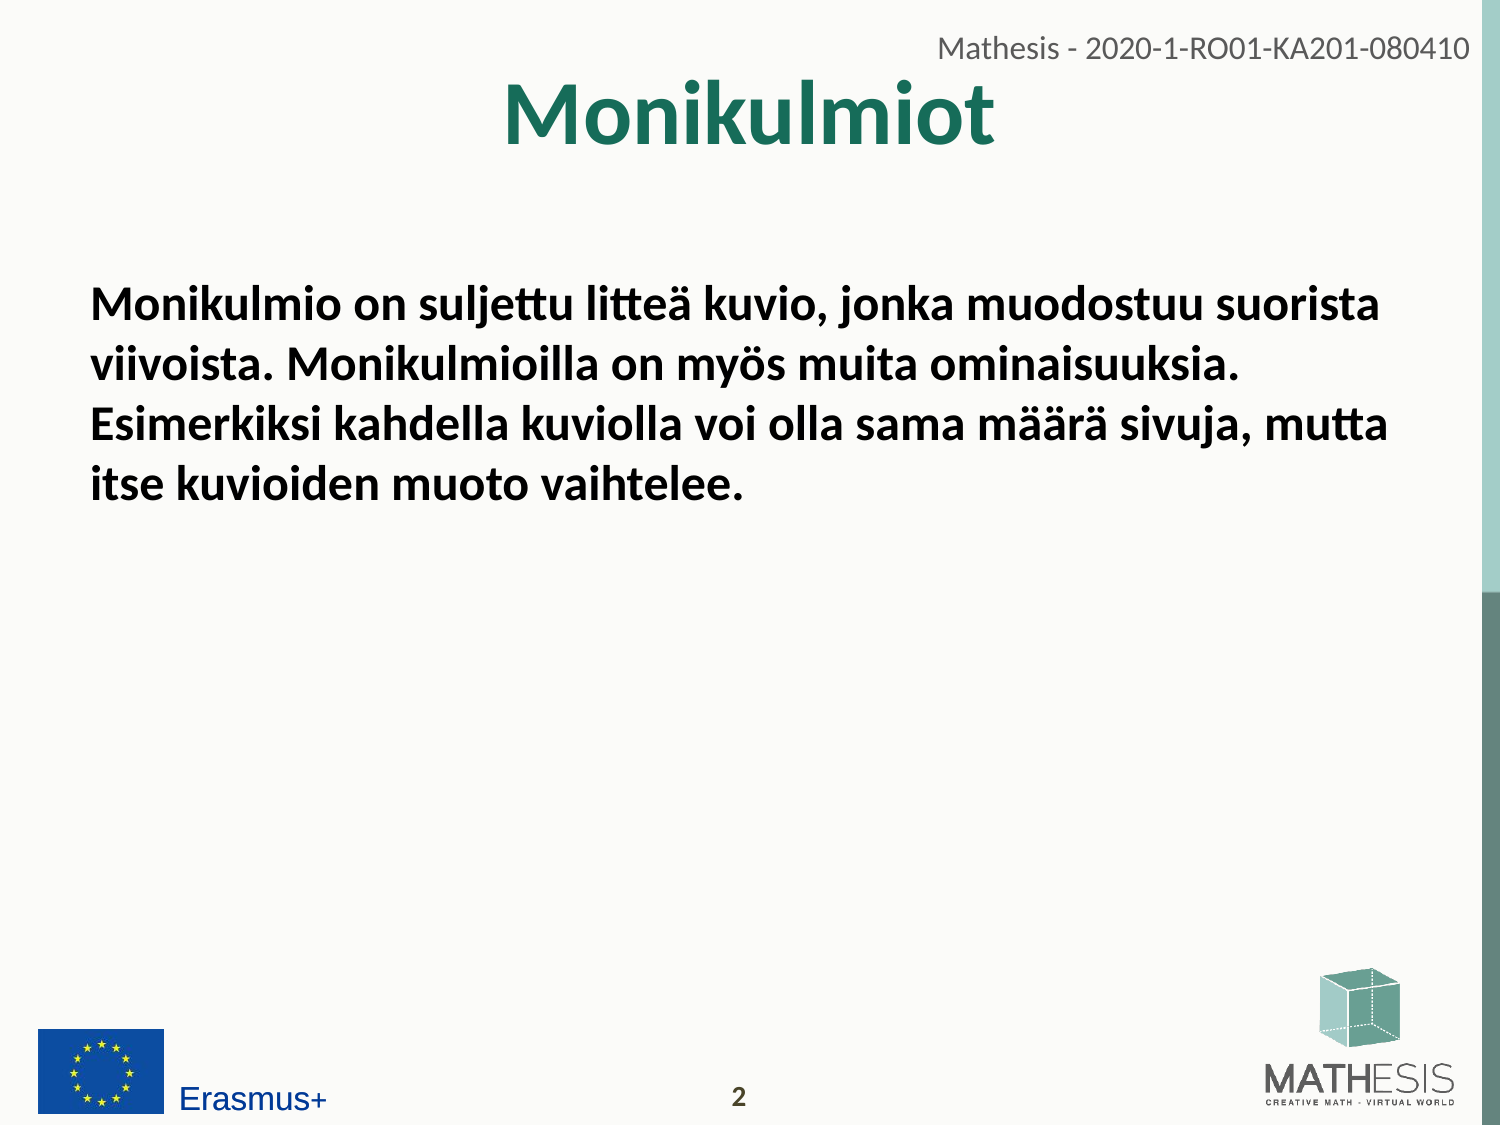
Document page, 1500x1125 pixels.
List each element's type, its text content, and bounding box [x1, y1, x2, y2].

title Monikulmiot [75, 45, 1425, 233]
picture [38, 1029, 164, 1114]
list Monikulmio on suljettu litteä kuvio, jonka muodostuu suorista viivoista. Monikulmioilla on myös muita ominaisuuksia. Esimerkiksi kahdella kuviolla voi olla sama määrä sivuja, mutta itse kuvioiden muoto vaihtelee. [75, 262, 1425, 1005]
